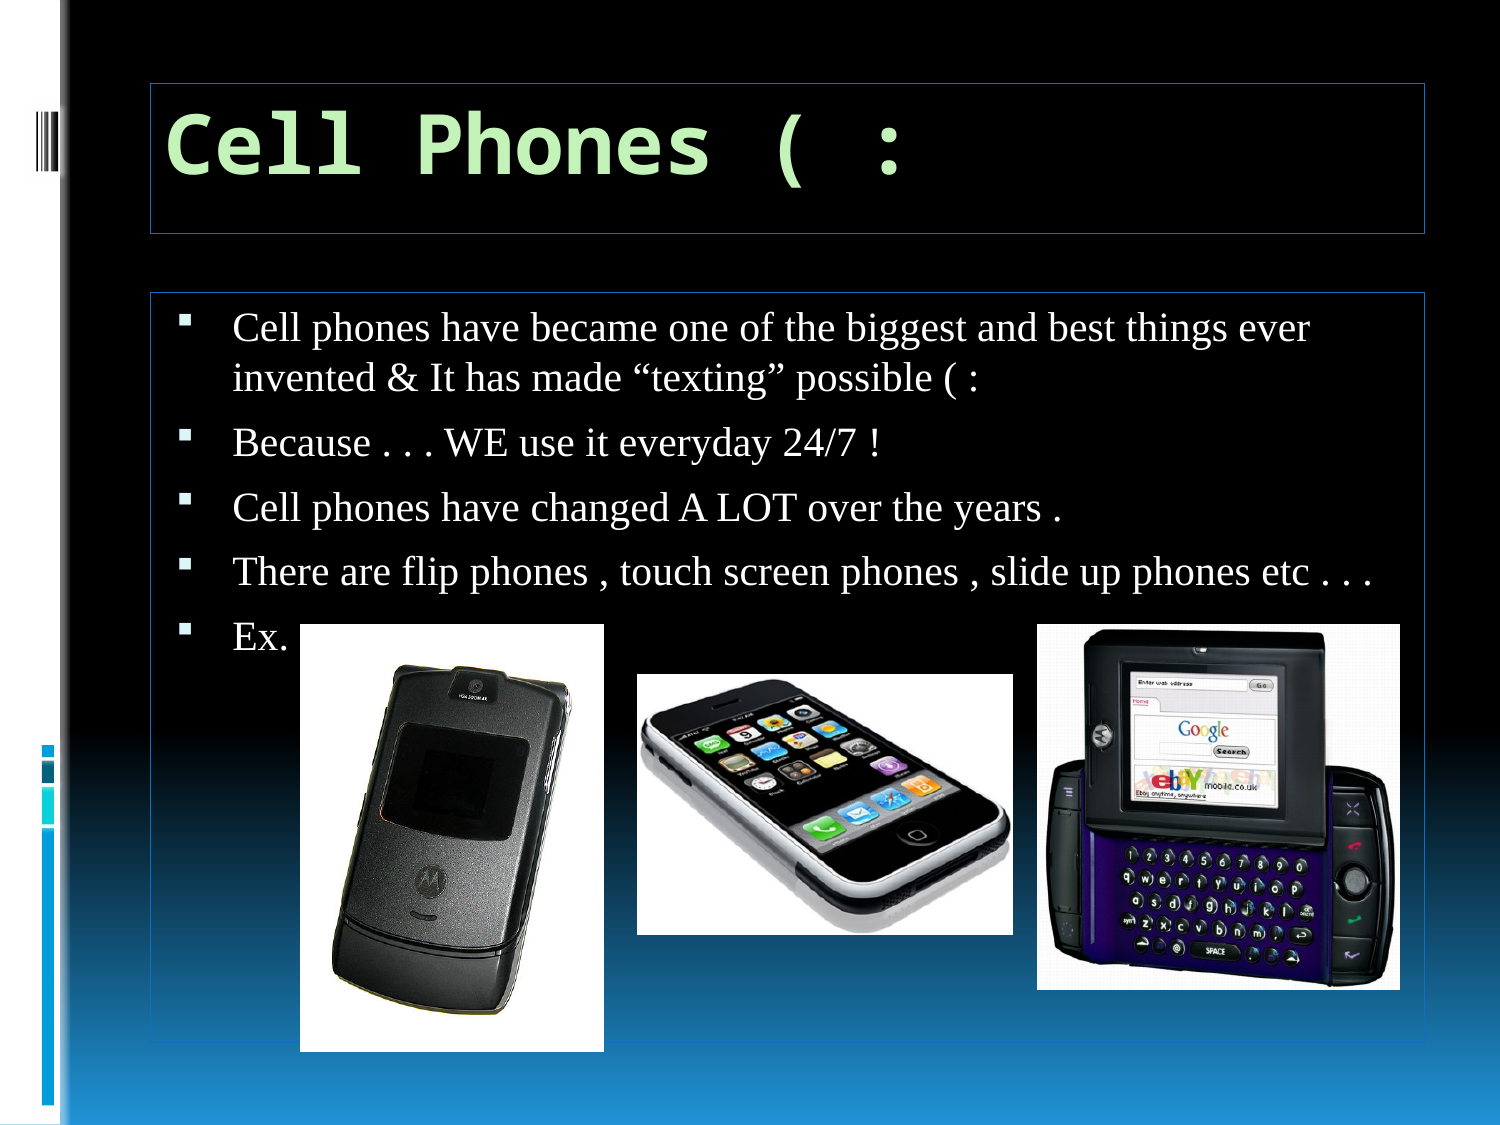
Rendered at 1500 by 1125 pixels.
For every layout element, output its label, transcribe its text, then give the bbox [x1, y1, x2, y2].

list Cell phones have became one of the biggest and best things ever invented & It has made “texting” possible ( : Because . . . WE use it everyday 24/7 ! Cell phones have changed A LOT over the years . There are flip phones , touch screen phones , slide up phones etc . . . Ex. [150, 292, 1425, 1043]
title Cell Phones ( : [150, 83, 1425, 234]
picture [299, 624, 605, 1053]
picture [1036, 624, 1401, 991]
picture [636, 674, 1013, 936]
